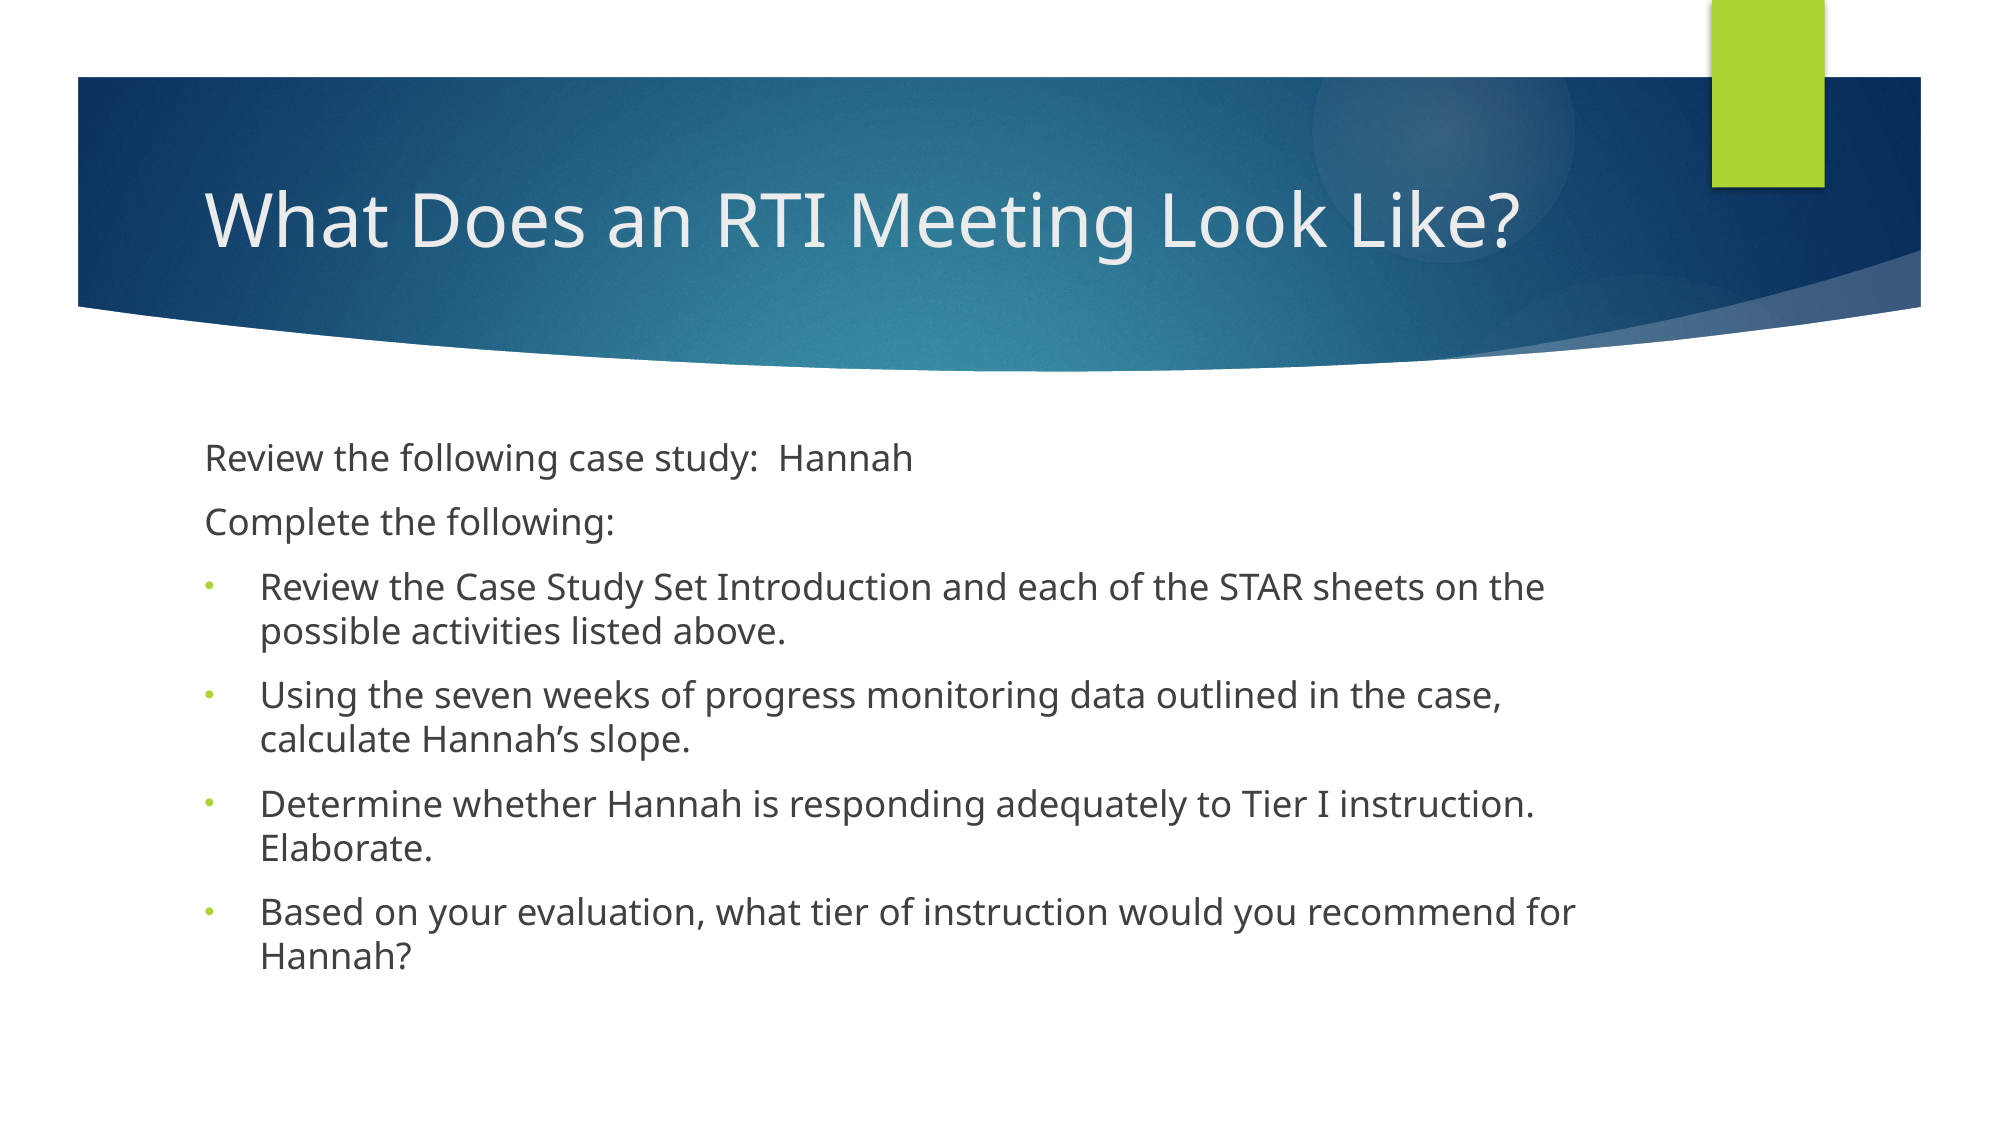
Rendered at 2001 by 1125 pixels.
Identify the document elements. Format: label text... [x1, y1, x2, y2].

list Review the following case study: Hannah Complete the following: Review the Case Study Set Introduction and each of the STAR sheets on the possible activities listed above. Using the seven weeks of progress monitoring data outlined in the case, calculate Hannah’s slope. Determine whether Hannah is responding adequately to Tier I instruction. Elaborate. Based on your evaluation, what tier of instruction would you recommend for Hannah? [189, 427, 1627, 988]
title What Does an RTI Meeting Look Like? [189, 159, 1627, 276]
